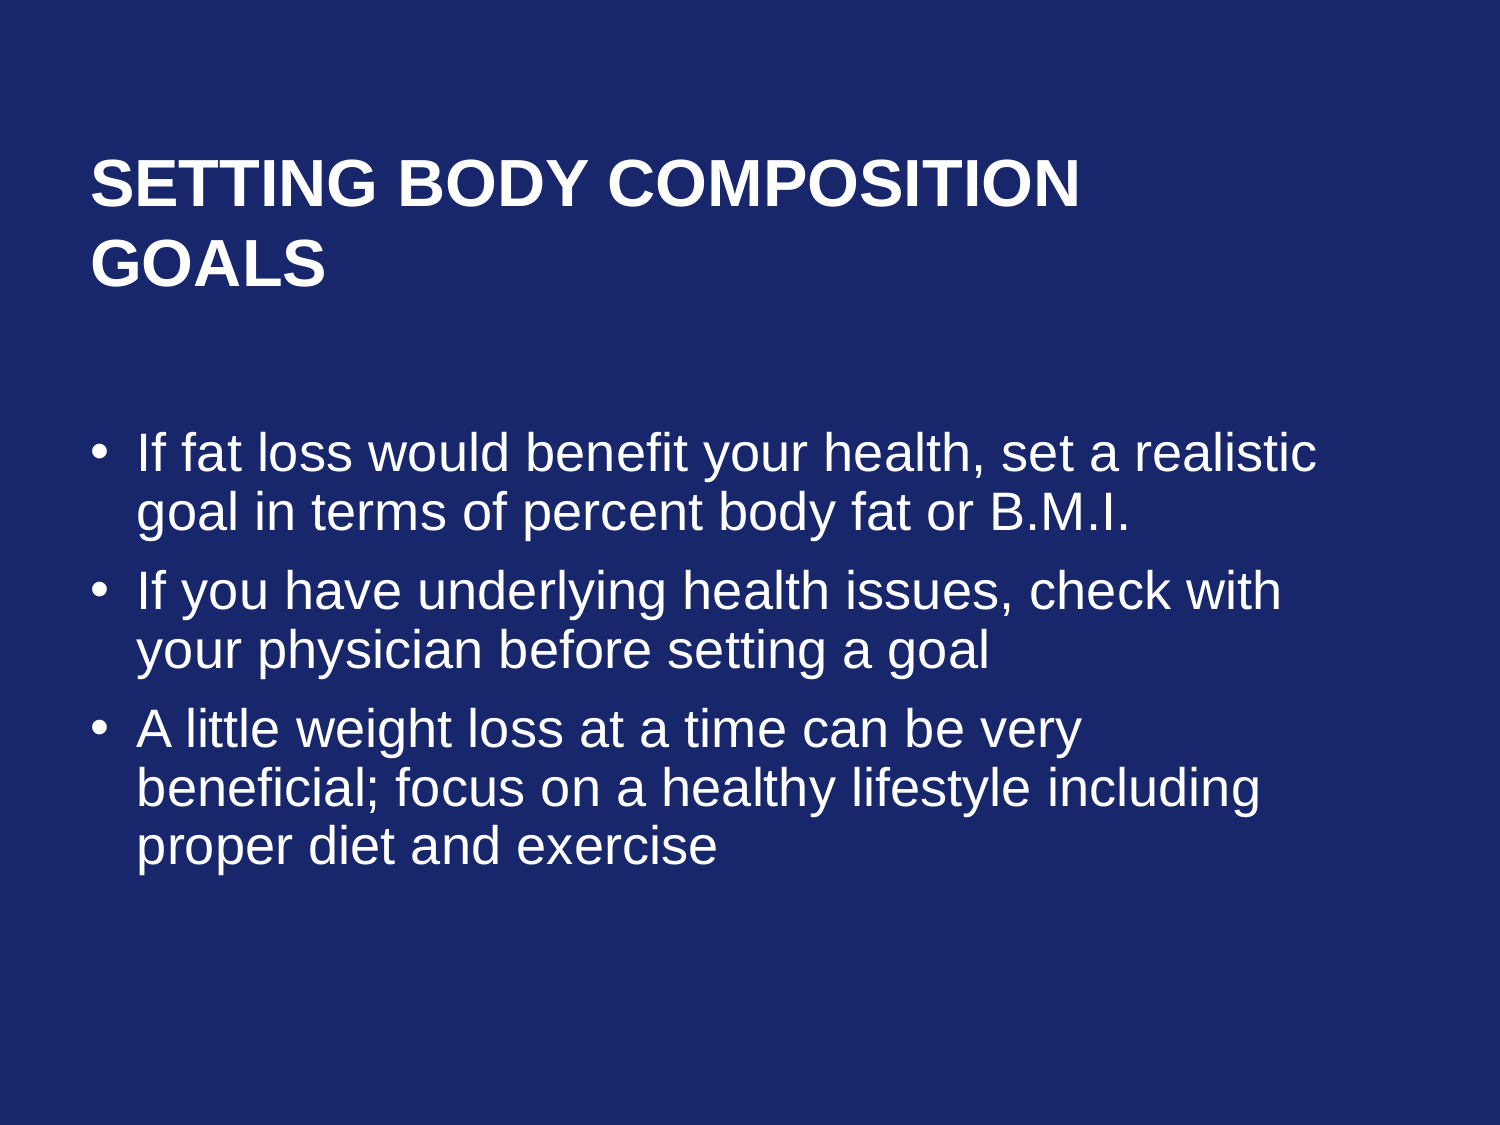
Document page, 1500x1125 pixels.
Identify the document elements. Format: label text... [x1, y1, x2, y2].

title Setting Body Composition Goals [75, 99, 1350, 339]
list If fat loss would benefit your health, set a realistic goal in terms of percent body fat or B.M.I. If you have underlying health issues, check with your physician before setting a goal A little weight loss at a time can be very beneficial; focus on a healthy lifestyle including proper diet and exercise [75, 351, 1350, 950]
